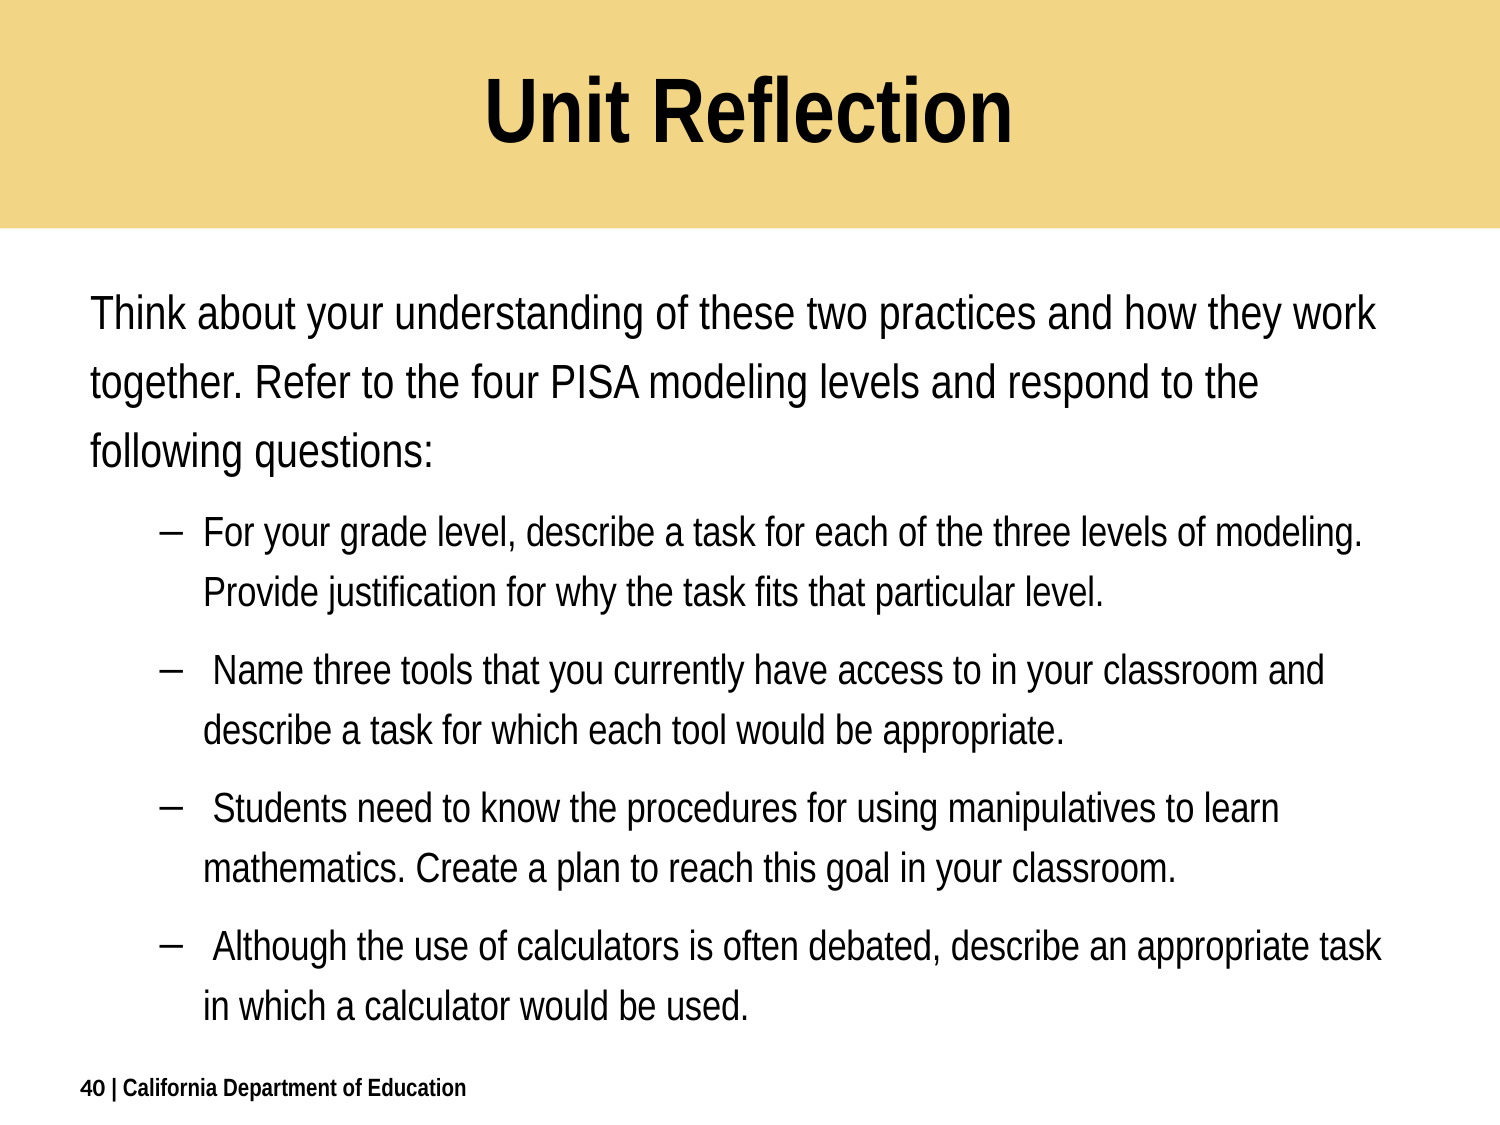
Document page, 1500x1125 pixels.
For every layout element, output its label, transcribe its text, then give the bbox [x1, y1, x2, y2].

slide_number 40 [55, 1064, 121, 1124]
title Unit Reflection [75, 11, 1425, 200]
footer | California Department of Education [121, 1064, 699, 1124]
list Think about your understanding of these two practices and how they work together. Refer to the four PISA modeling levels and respond to the following questions: For your grade level, describe a task for each of the three levels of modeling. Provide justification for why the task fits that particular level. Name three tools that you currently have access to in your classroom and describe a task for which each tool would be appropriate. Students need to know the procedures for using manipulatives to learn mathematics. Create a plan to reach this goal in your classroom. Although the use of calculators is often debated, describe an appropriate task in which a calculator would be used. [75, 262, 1425, 1054]
